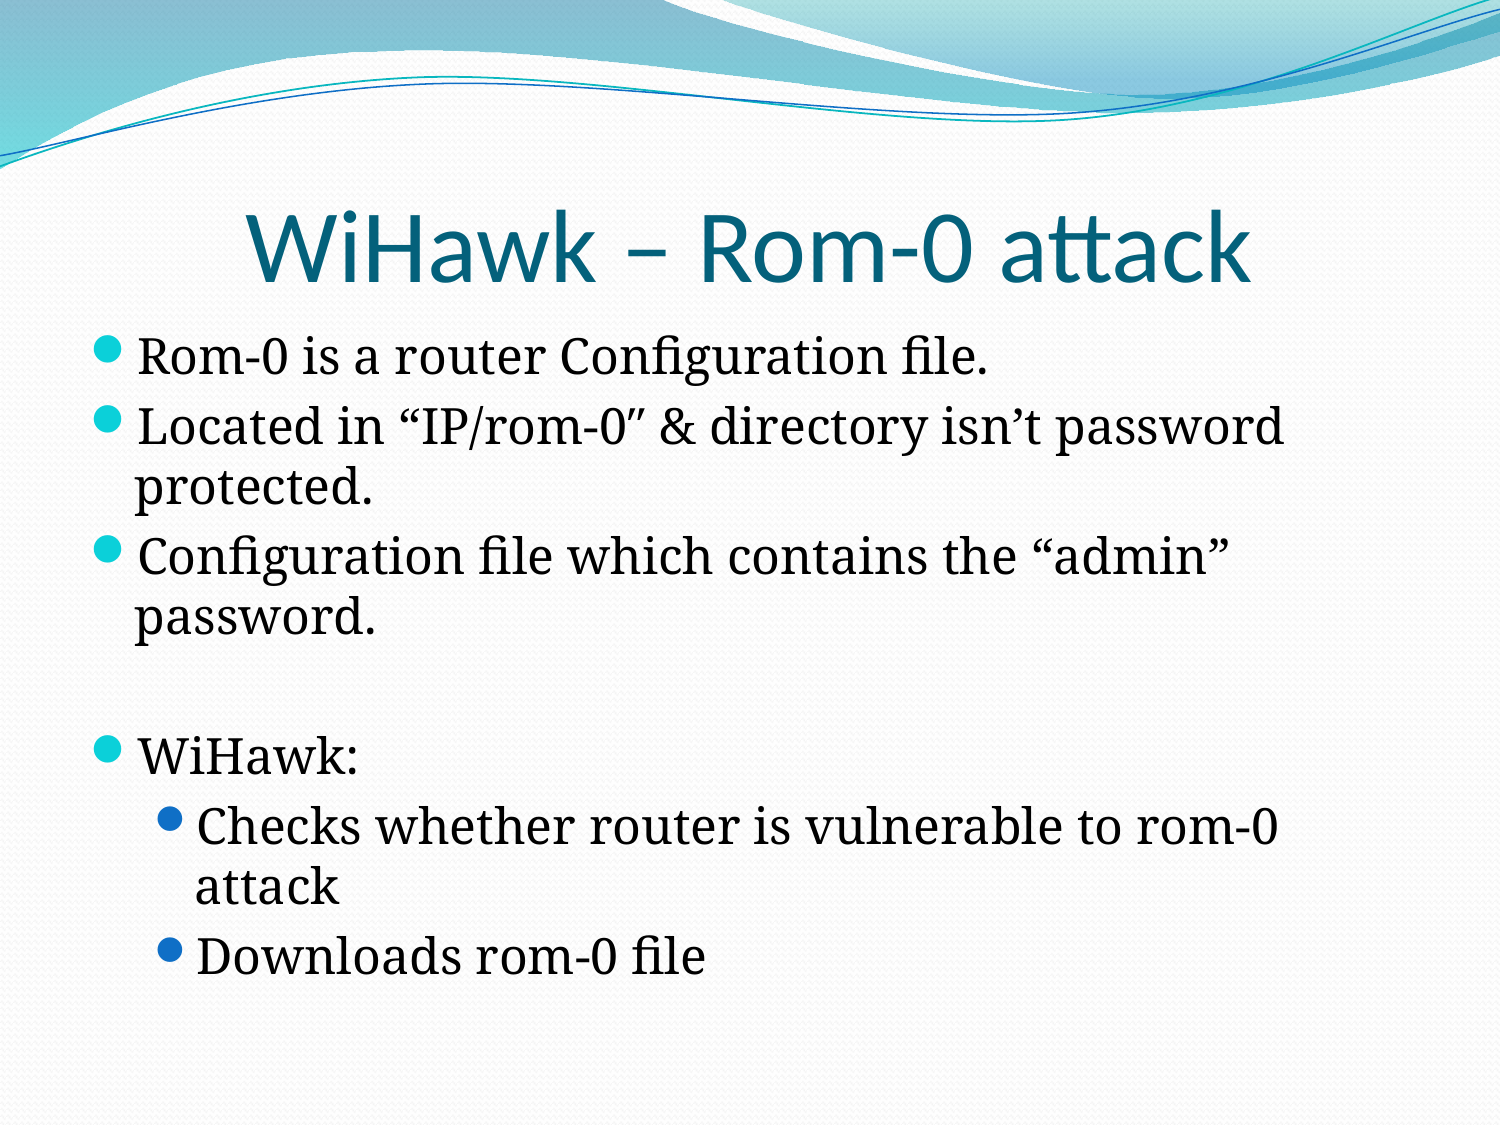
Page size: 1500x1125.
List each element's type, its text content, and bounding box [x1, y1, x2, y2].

list Rom-0 is a router Configuration file. Located in “IP/rom-0″ & directory isn’t password protected. Configuration file which contains the “admin” password. WiHawk: Checks whether router is vulnerable to rom-0 attack Downloads rom-0 file [75, 317, 1425, 1038]
title WiHawk – Rom-0 attack [75, 115, 1425, 303]
